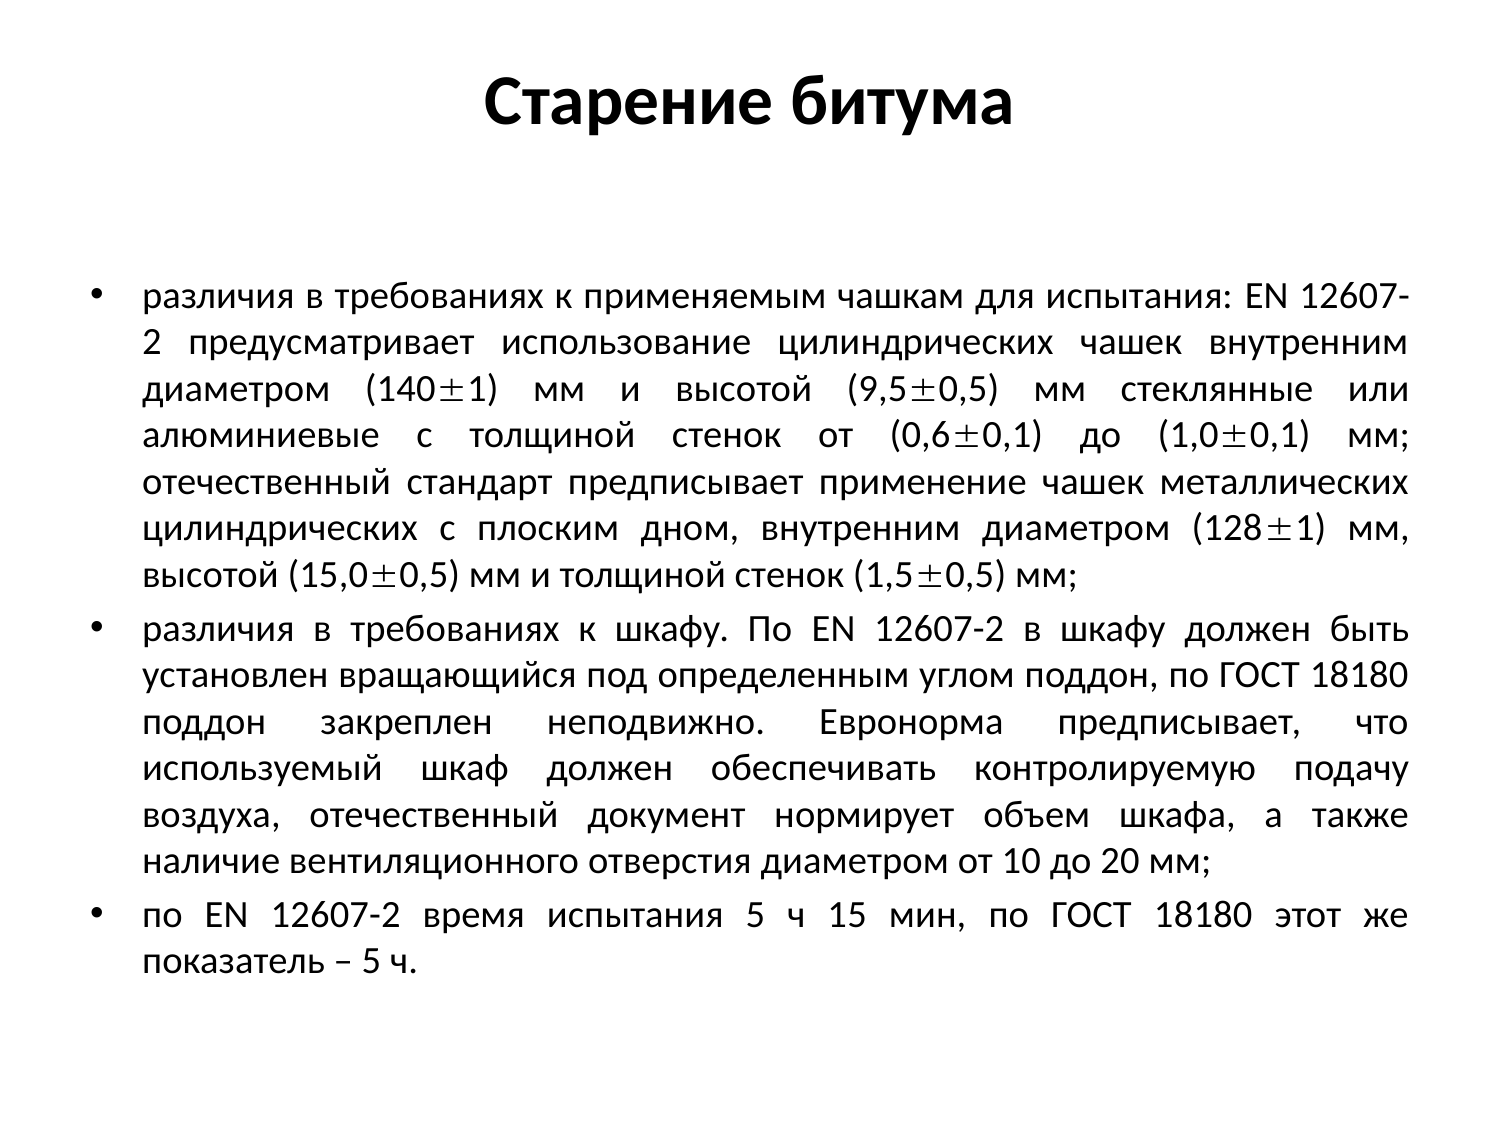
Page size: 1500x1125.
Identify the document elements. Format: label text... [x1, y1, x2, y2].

title Старение битума [75, 45, 1425, 233]
list различия в требованиях к применяемым чашкам для испытания: EN 12607-2 предусматривает использование цилиндрических чашек внутренним диаметром (1401) мм и высотой (9,50,5) мм стеклянные или алюминиевые с толщиной стенок от (0,60,1) до (1,00,1) мм; отечественный стандарт предписывает применение чашек металлических цилиндрических с плоским дном, внутренним диаметром (1281) мм, высотой (15,00,5) мм и толщиной стенок (1,50,5) мм; различия в требованиях к шкафу. По EN 12607-2 в шкафу должен быть установлен вращающийся под определенным углом поддон, по ГОСТ 18180 поддон закреплен неподвижно. Евронорма предписывает, что используемый шкаф должен обеспечивать контролируемую подачу воздуха, отечественный документ нормирует объем шкафа, а также наличие вентиляционного отверстия диаметром от 10 до 20 мм; по EN 12607-2 время испытания 5 ч 15 мин, по ГОСТ 18180 этот же показатель – 5 ч. [75, 262, 1425, 1005]
